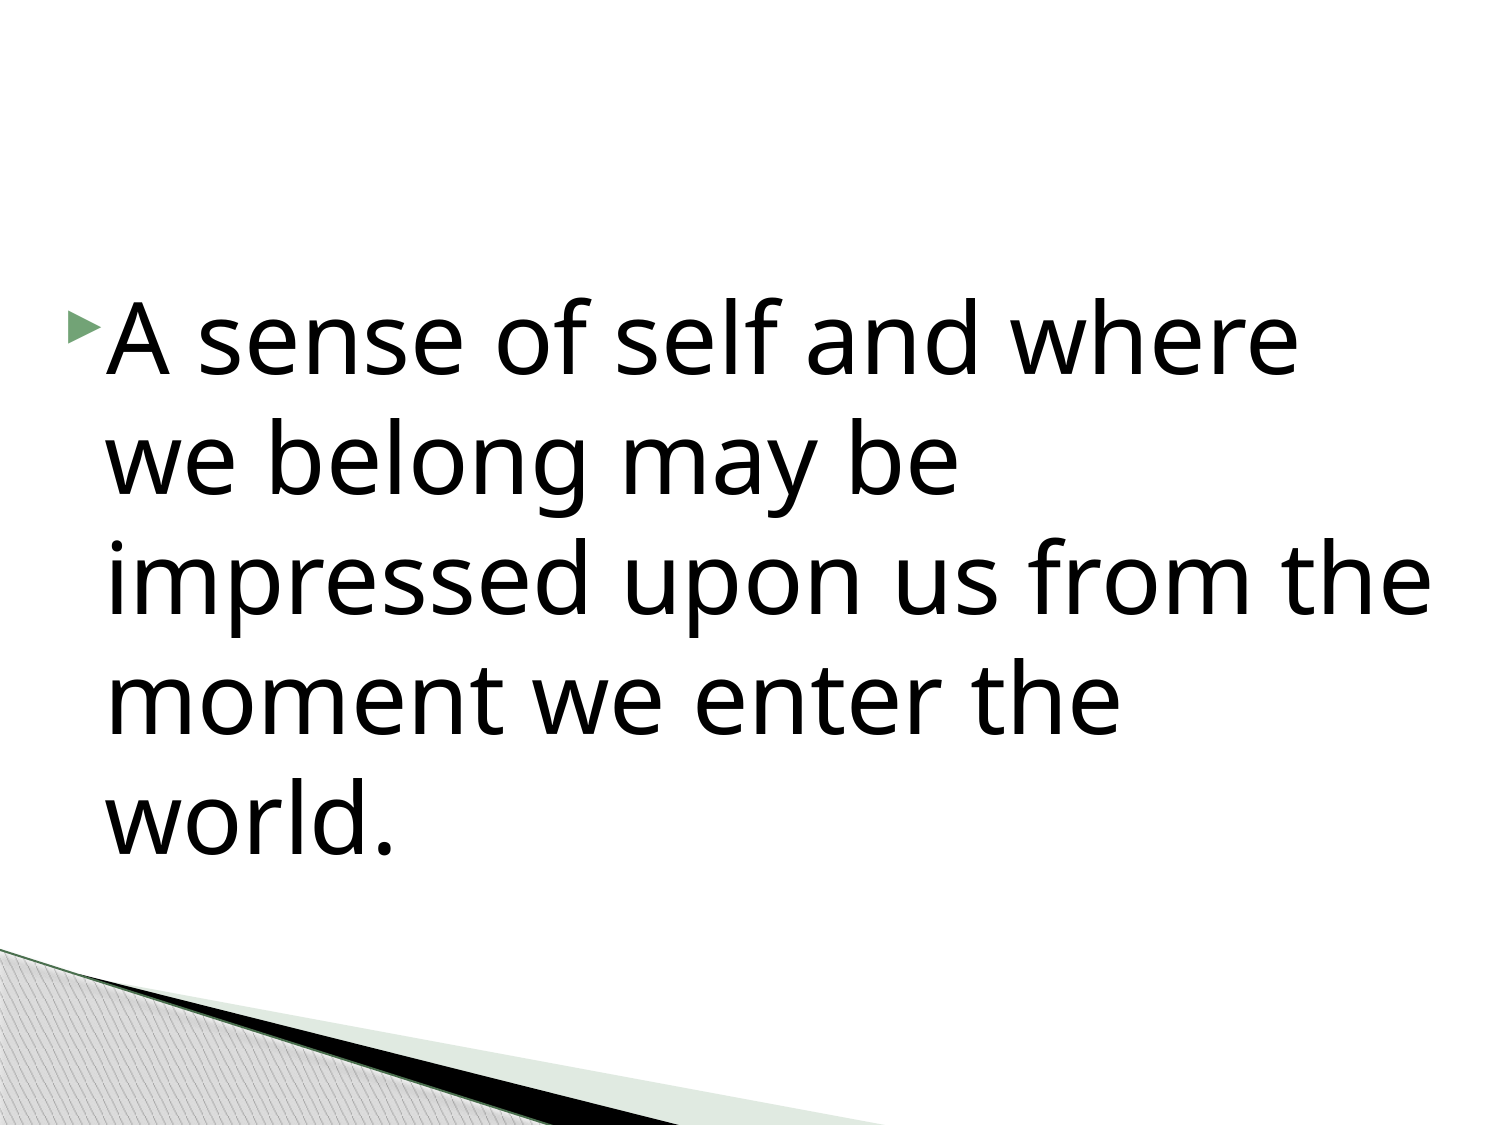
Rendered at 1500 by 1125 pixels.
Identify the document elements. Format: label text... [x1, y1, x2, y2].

list A sense of self and where we belong may be impressed upon us from the moment we enter the world. [29, 267, 1459, 1024]
